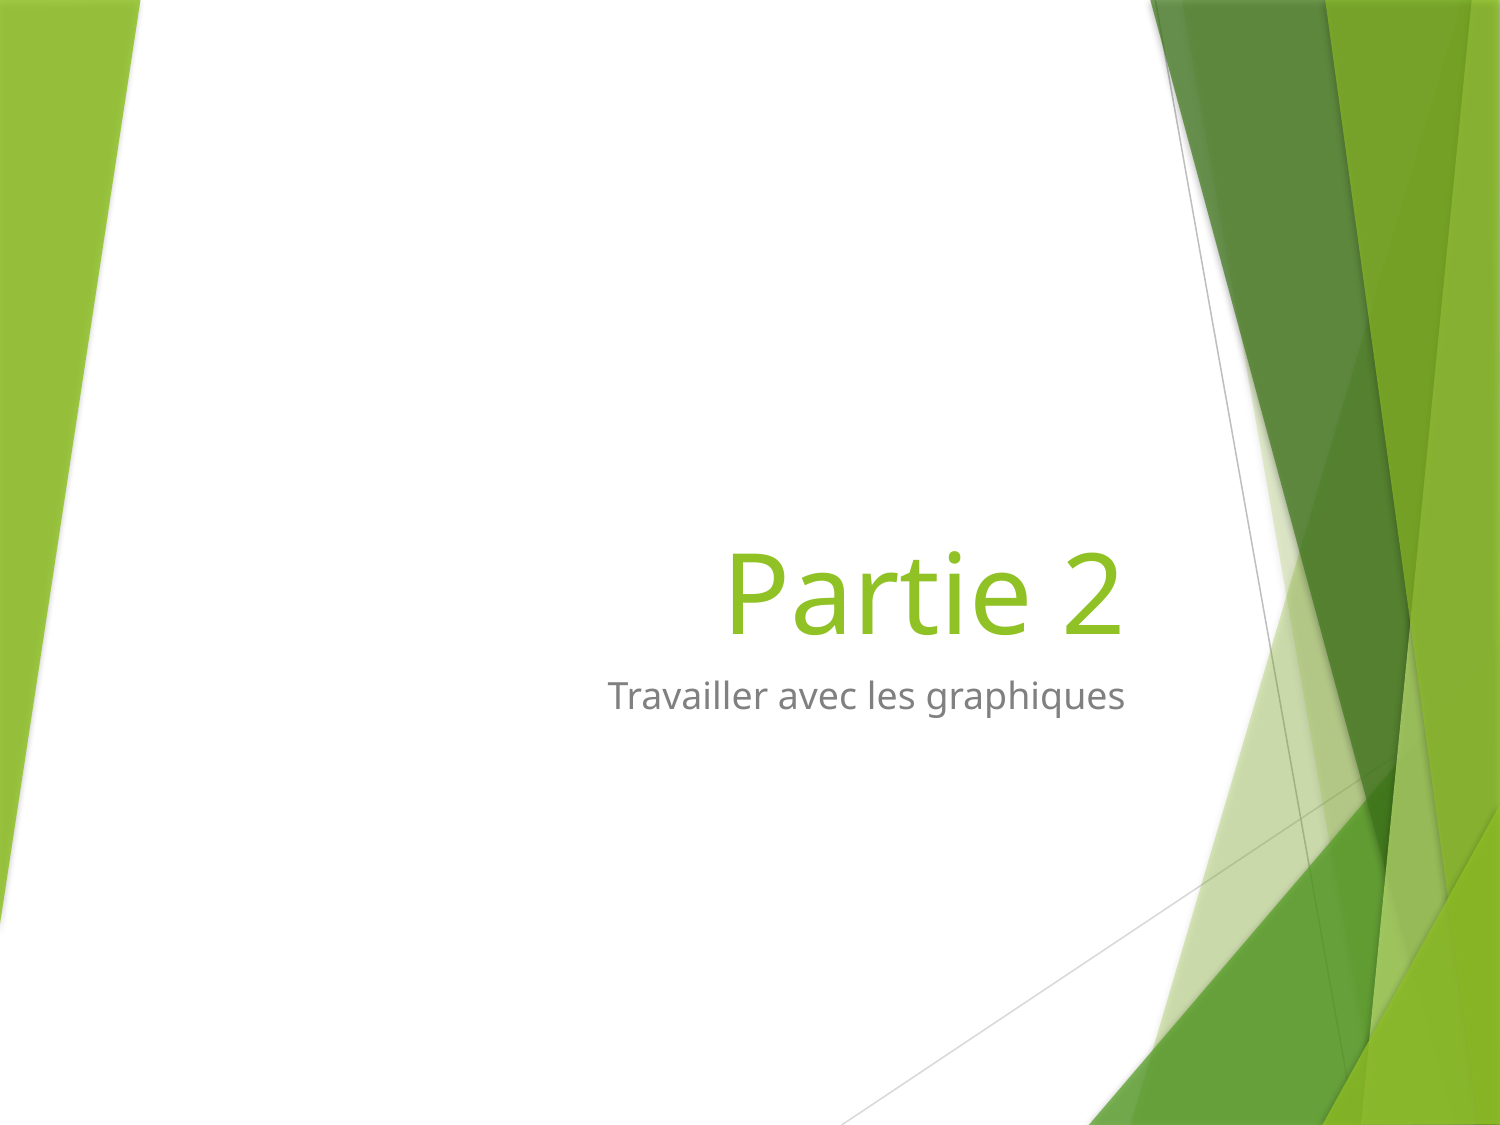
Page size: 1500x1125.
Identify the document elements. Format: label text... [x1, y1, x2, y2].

title Partie 2 [185, 394, 1142, 664]
subtitle Travailler avec les graphiques [185, 664, 1142, 845]
